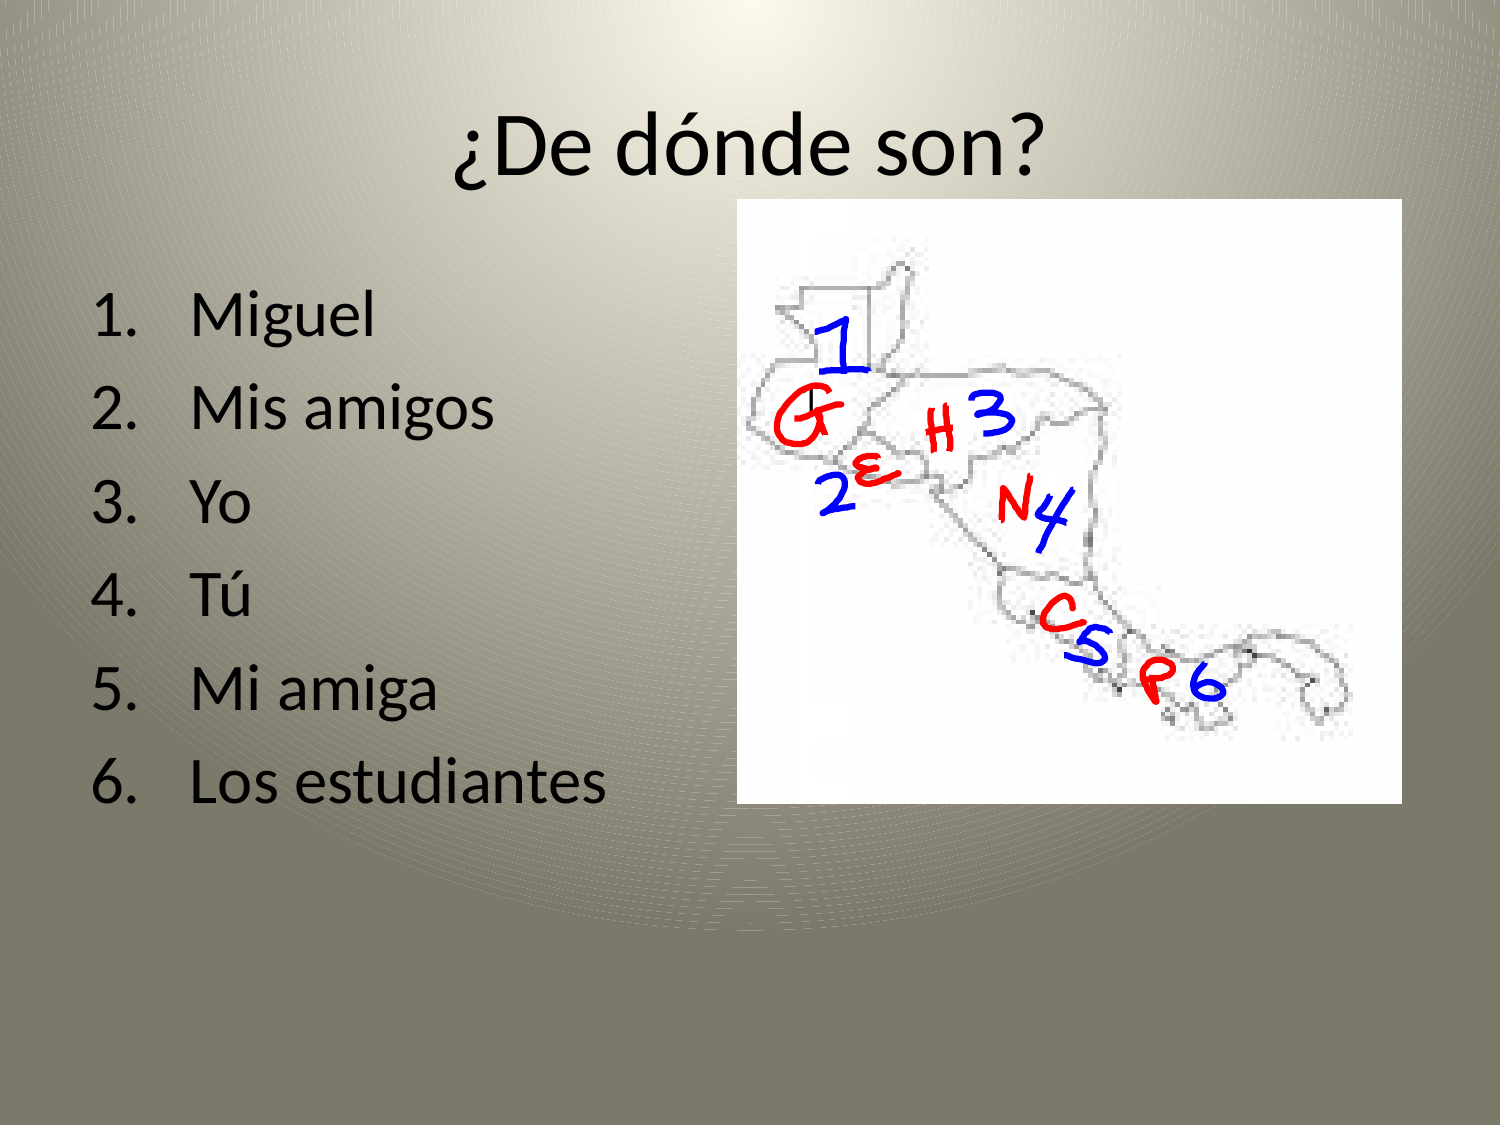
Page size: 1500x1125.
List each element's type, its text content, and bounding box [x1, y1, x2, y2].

picture [737, 199, 1402, 805]
title ¿De dónde son? [75, 45, 1425, 233]
list Miguel Mis amigos Yo Tú Mi amiga Los estudiantes [75, 262, 1425, 1005]
